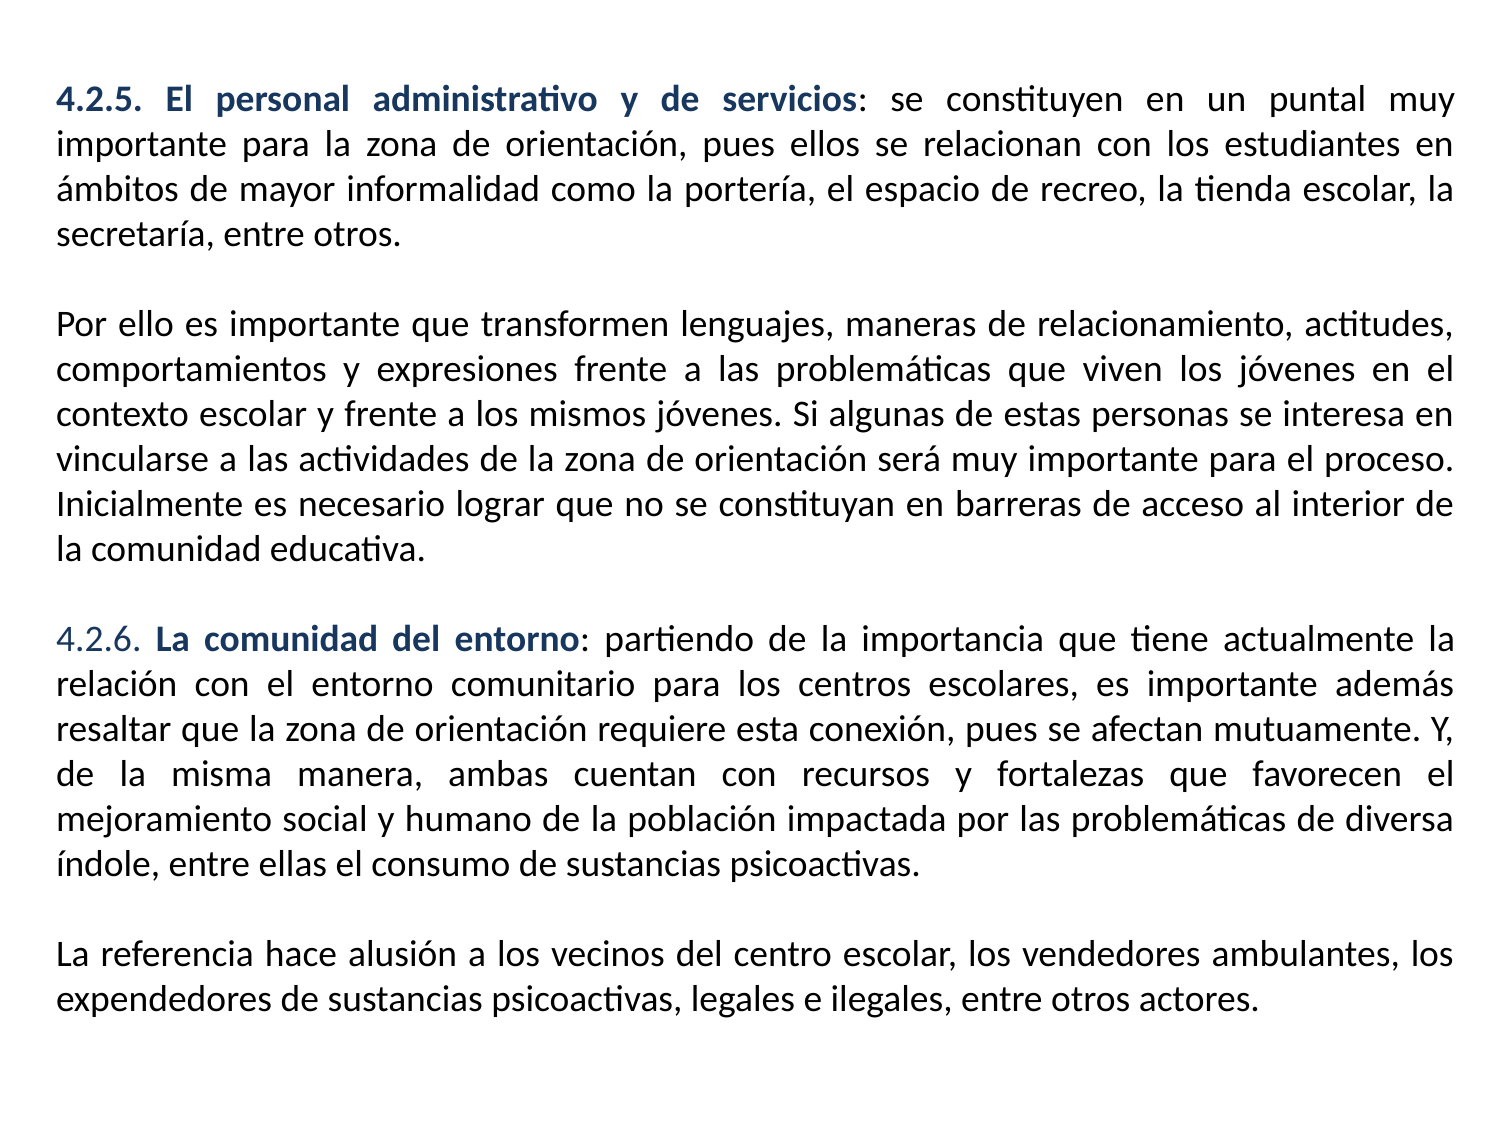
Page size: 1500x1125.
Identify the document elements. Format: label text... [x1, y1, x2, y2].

text_box 4.2.5. El personal administrativo y de servicios: se constituyen en un puntal muy importante para la zona de orientación, pues ellos se relacionan con los estudiantes en ámbitos de mayor informalidad como la portería, el espacio de recreo, la tienda escolar, la secretaría, entre otros. Por ello es importante que transformen lenguajes, maneras de relacionamiento, actitudes, comportamientos y expresiones frente a las problemáticas que viven los jóvenes en el contexto escolar y frente a los mismos jóvenes. Si algunas de estas personas se interesa en vincularse a las actividades de la zona de orientación será muy importante para el proceso. Inicialmente es necesario lograr que no se constituyan en barreras de acceso al interior de la comunidad educativa. 4.2.6. La comunidad del entorno: partiendo de la importancia que tiene actualmente la relación con el entorno comunitario para los centros escolares, es importante además resaltar que la zona de orientación requiere esta conexión, pues se afectan mutuamente. Y, de la misma manera, ambas cuentan con recursos y fortalezas que favorecen el mejoramiento social y humano de la población impactada por las problemáticas de diversa índole, entre ellas el consumo de sustancias psicoactivas. La referencia hace alusión a los vecinos del centro escolar, los vendedores ambulantes, los expendedores de sustancias psicoactivas, legales e ilegales, entre otros actores. [41, 66, 1471, 1117]
